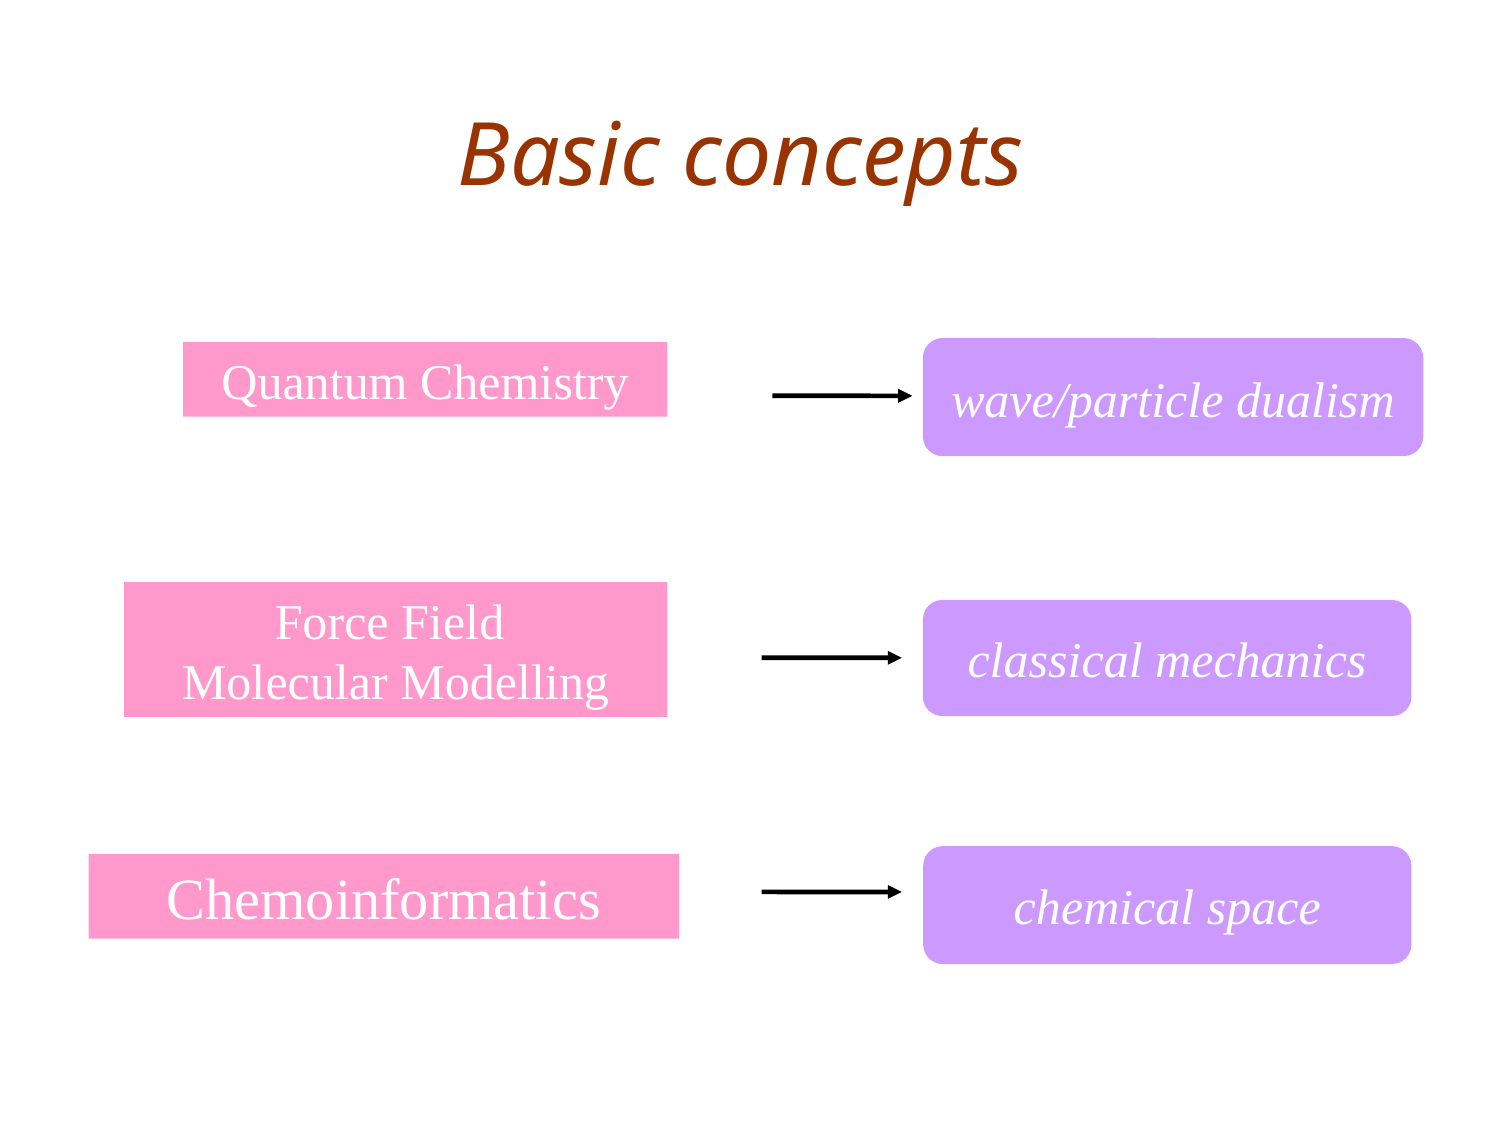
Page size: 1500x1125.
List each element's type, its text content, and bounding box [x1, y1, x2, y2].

text_box chemical space [923, 846, 1412, 965]
text_box [761, 651, 902, 665]
text_box [772, 389, 913, 403]
text_box [761, 885, 902, 899]
text_box wave/particle dualism [922, 337, 1424, 457]
text_box Chemoinformatics [88, 853, 680, 939]
text_box Quantum Chemistry [183, 341, 668, 417]
text_box Basic concepts [442, 90, 1188, 210]
text_box Force Field Molecular Modelling [124, 582, 668, 717]
text_box classical mechanics [922, 599, 1412, 717]
